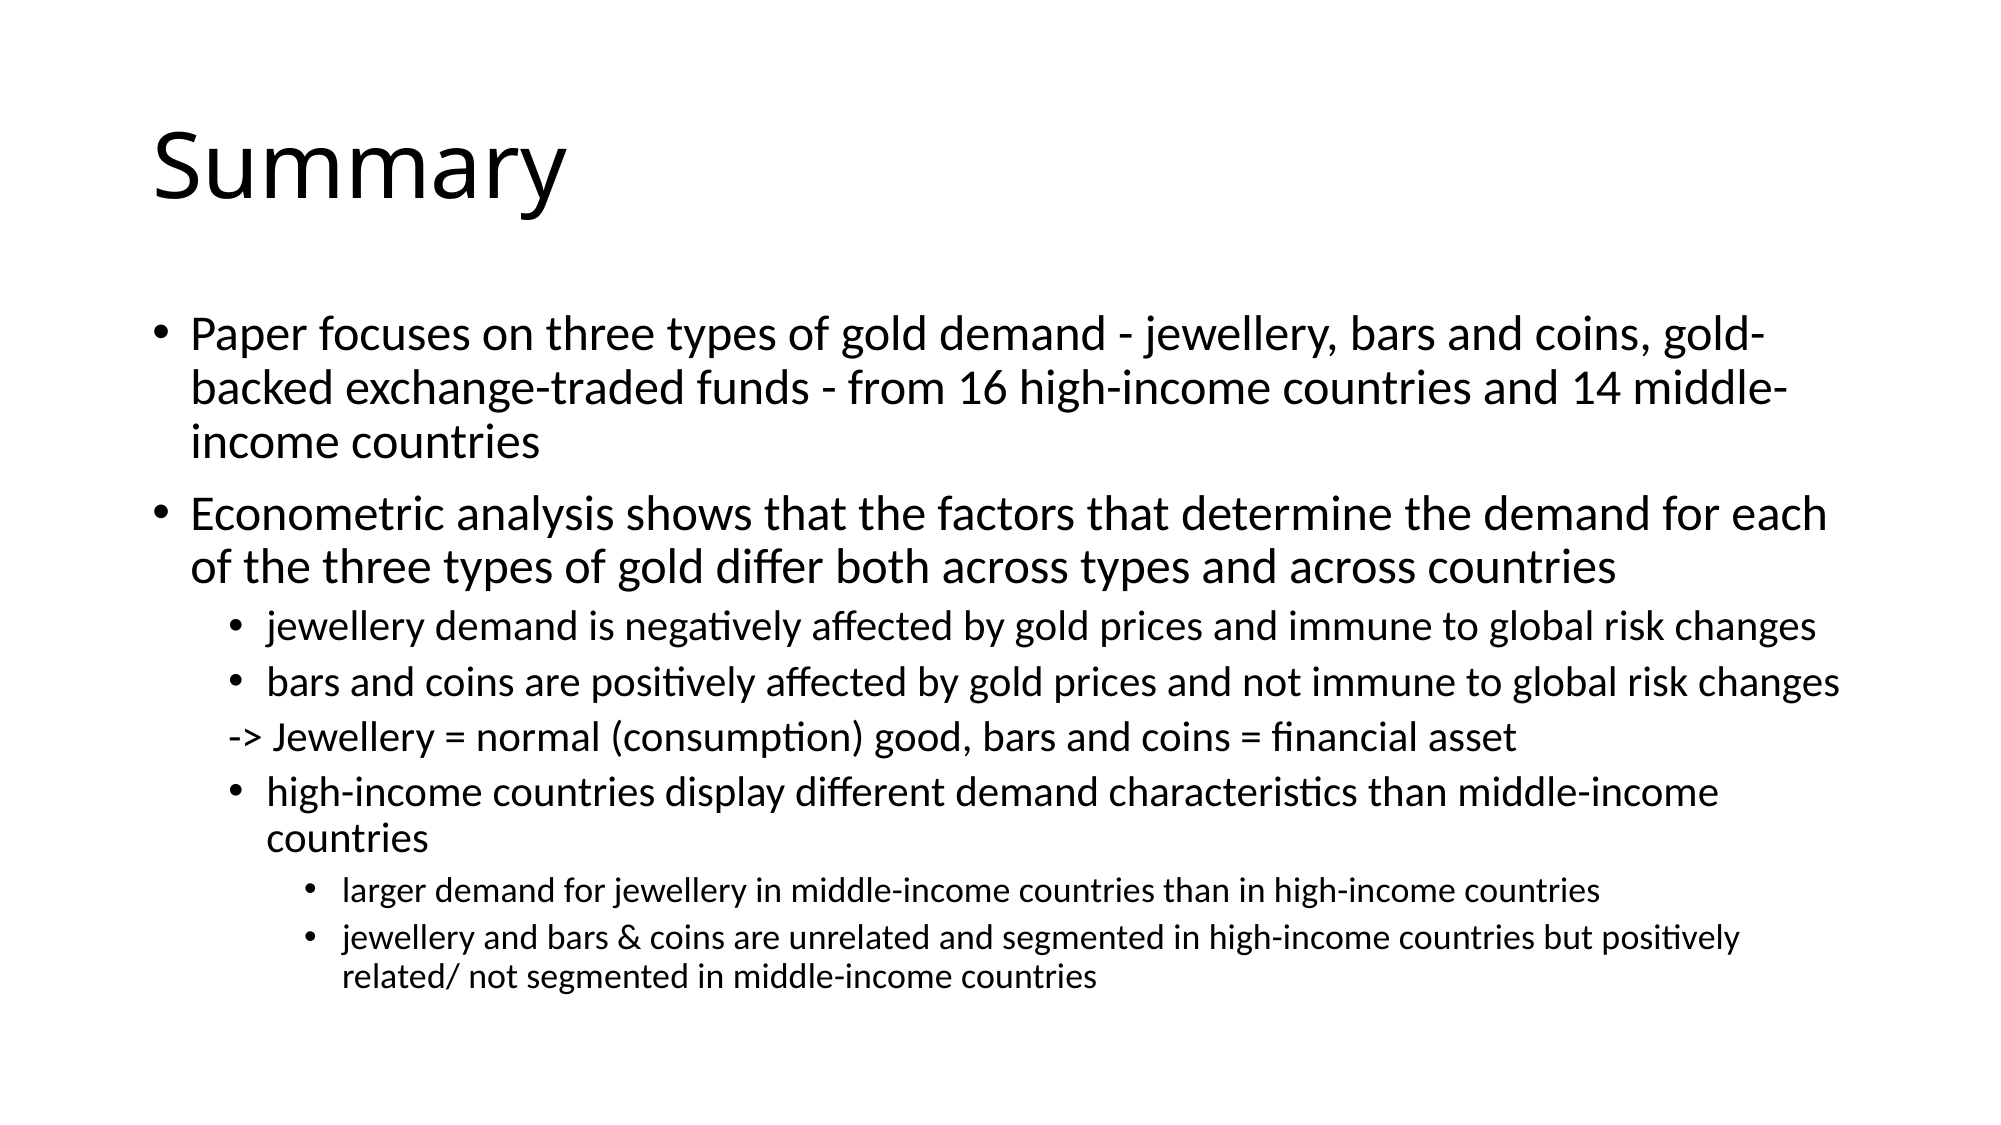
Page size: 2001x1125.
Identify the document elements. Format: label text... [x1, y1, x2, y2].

title Summary [137, 59, 1863, 278]
list Paper focuses on three types of gold demand - jewellery, bars and coins, gold-backed exchange-traded funds - from 16 high-income countries and 14 middle-income countries Econometric analysis shows that the factors that determine the demand for each of the three types of gold differ both across types and across countries jewellery demand is negatively affected by gold prices and immune to global risk changes bars and coins are positively affected by gold prices and not immune to global risk changes -> Jewellery = normal (consumption) good, bars and coins = financial asset high-income countries display different demand characteristics than middle-income countries larger demand for jewellery in middle-income countries than in high-income countries jewellery and bars & coins are unrelated and segmented in high-income countries but positively related/ not segmented in middle-income countries [137, 299, 1863, 1014]
